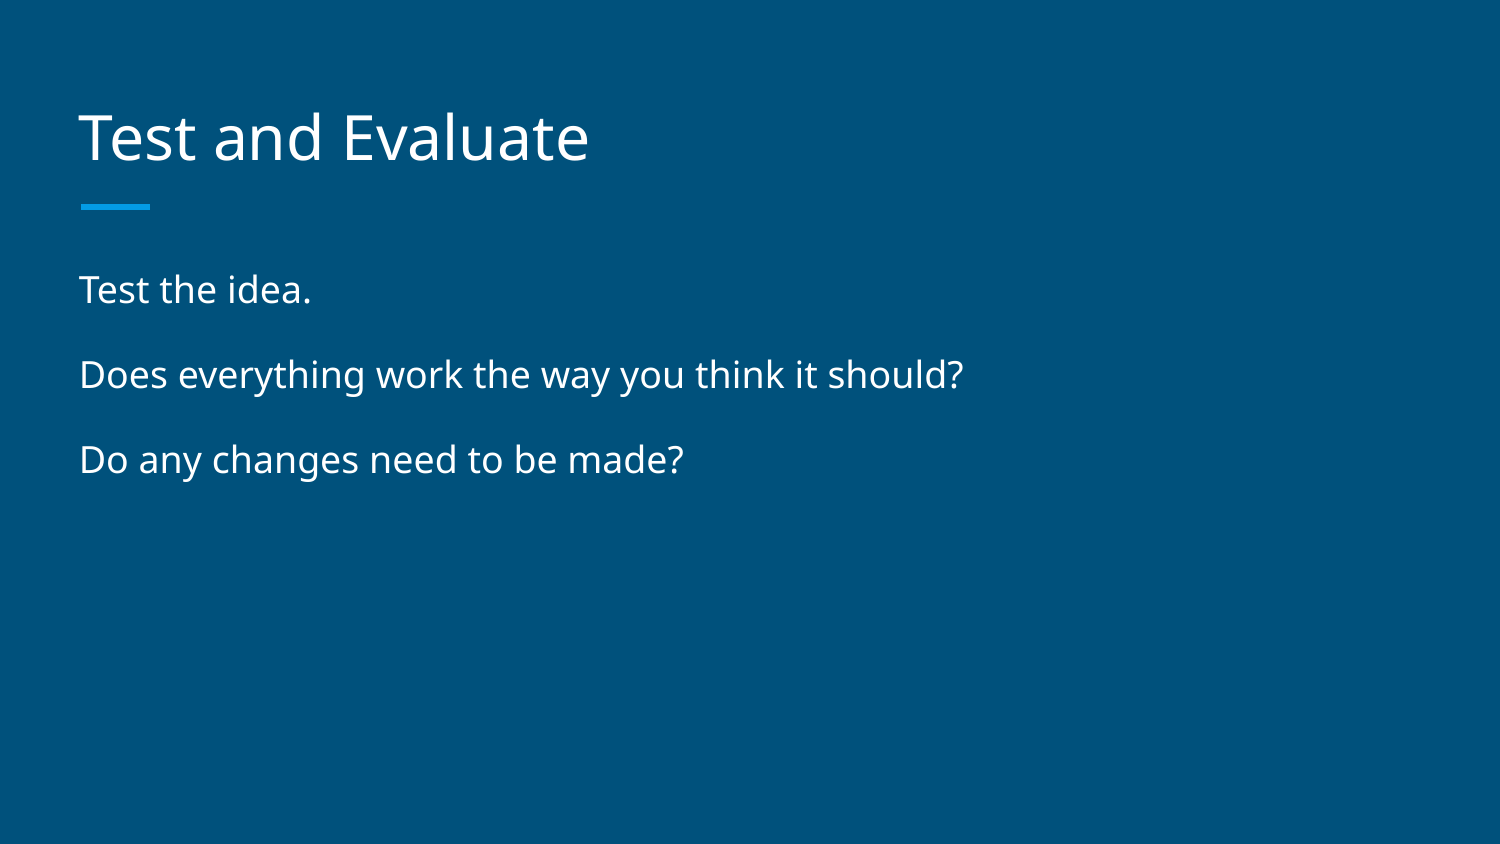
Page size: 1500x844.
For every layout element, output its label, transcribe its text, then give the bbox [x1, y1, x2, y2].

title Test and Evaluate [63, 75, 1437, 188]
list Test the idea. Does everything work the way you think it should? Do any changes need to be made? [63, 244, 1437, 750]
